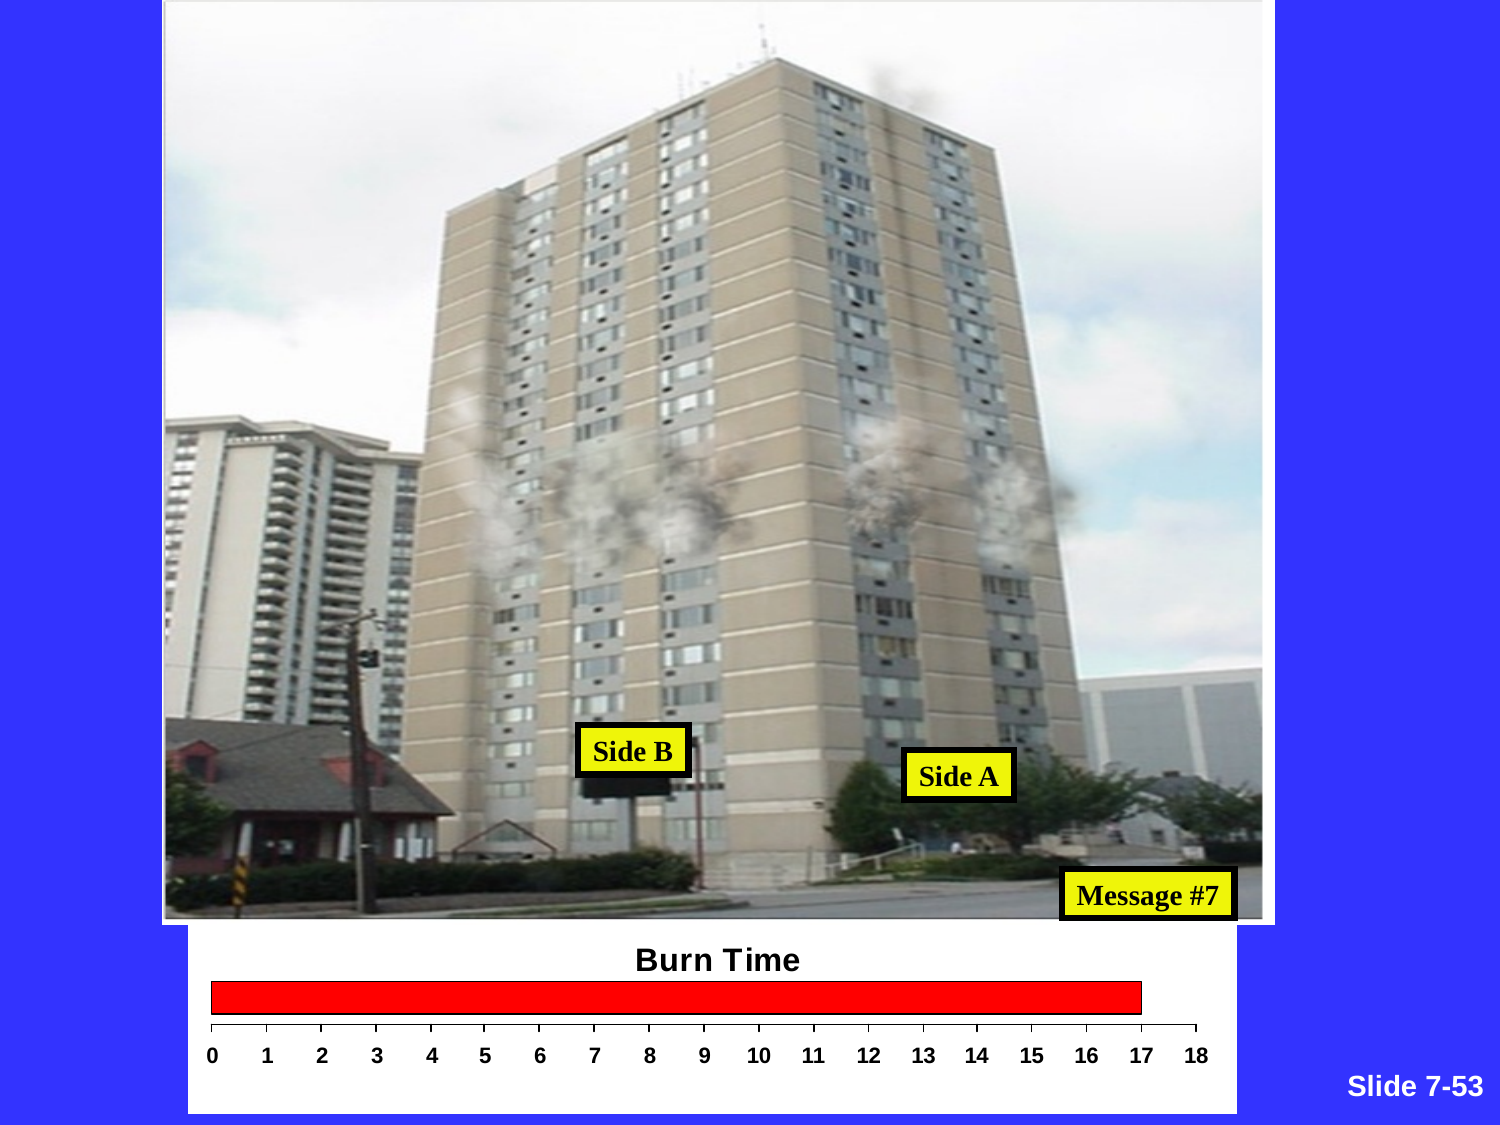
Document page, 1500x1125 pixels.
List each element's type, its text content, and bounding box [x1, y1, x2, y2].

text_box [187, 924, 1238, 1114]
picture [162, 0, 1276, 926]
slide_number Slide 7-195 [1148, 1059, 1500, 1125]
